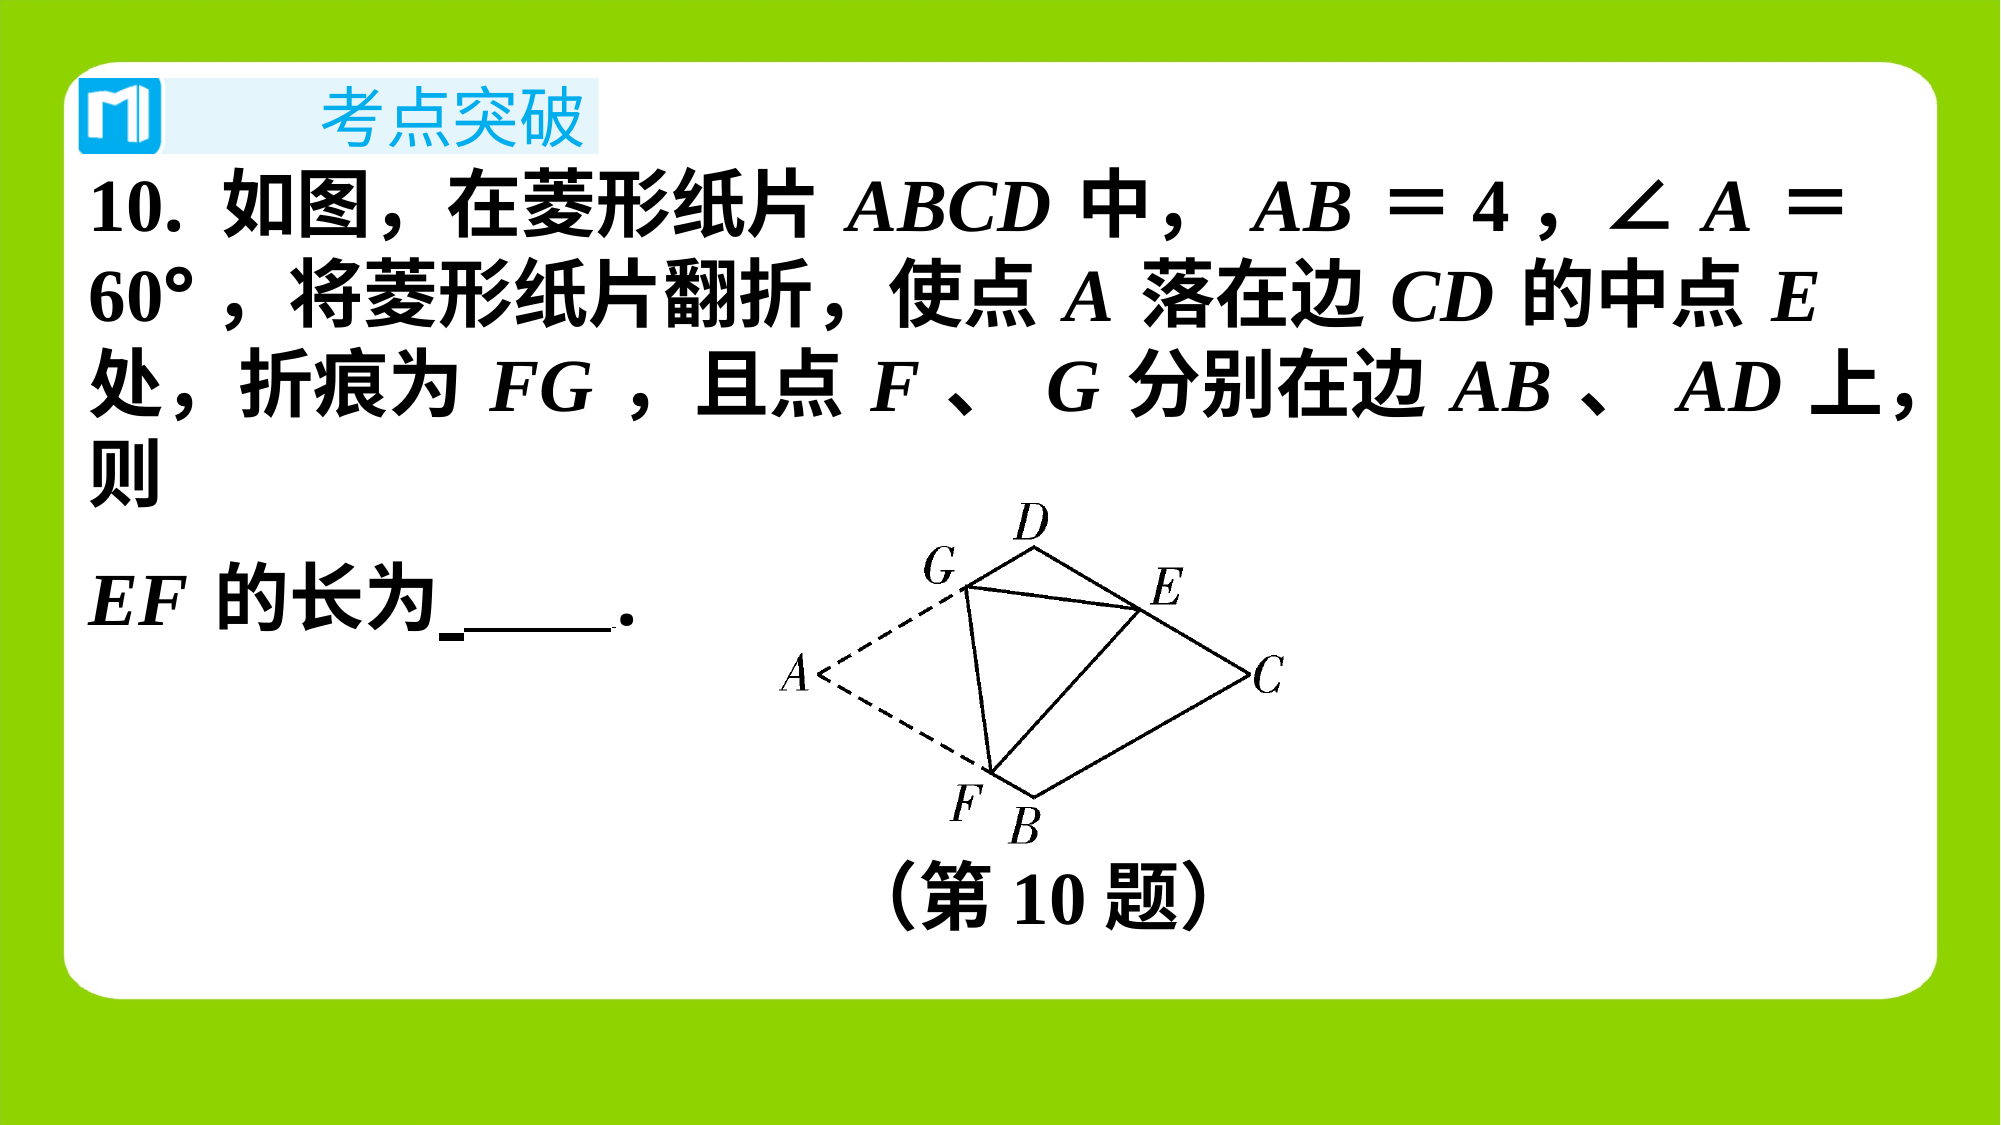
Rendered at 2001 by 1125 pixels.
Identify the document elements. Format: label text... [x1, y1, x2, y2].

picture [0, 0, 2001, 1125]
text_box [778, 503, 1284, 941]
text_box 10. 如图，在菱形纸片ABCD中，AB＝4，∠A＝ 60°，将菱形纸片翻折，使点A落在边CD的中点E 处，折痕为FG，且点F、G分别在边AB、AD上，则 EF的长为 ⁠. [88, 156, 1974, 560]
